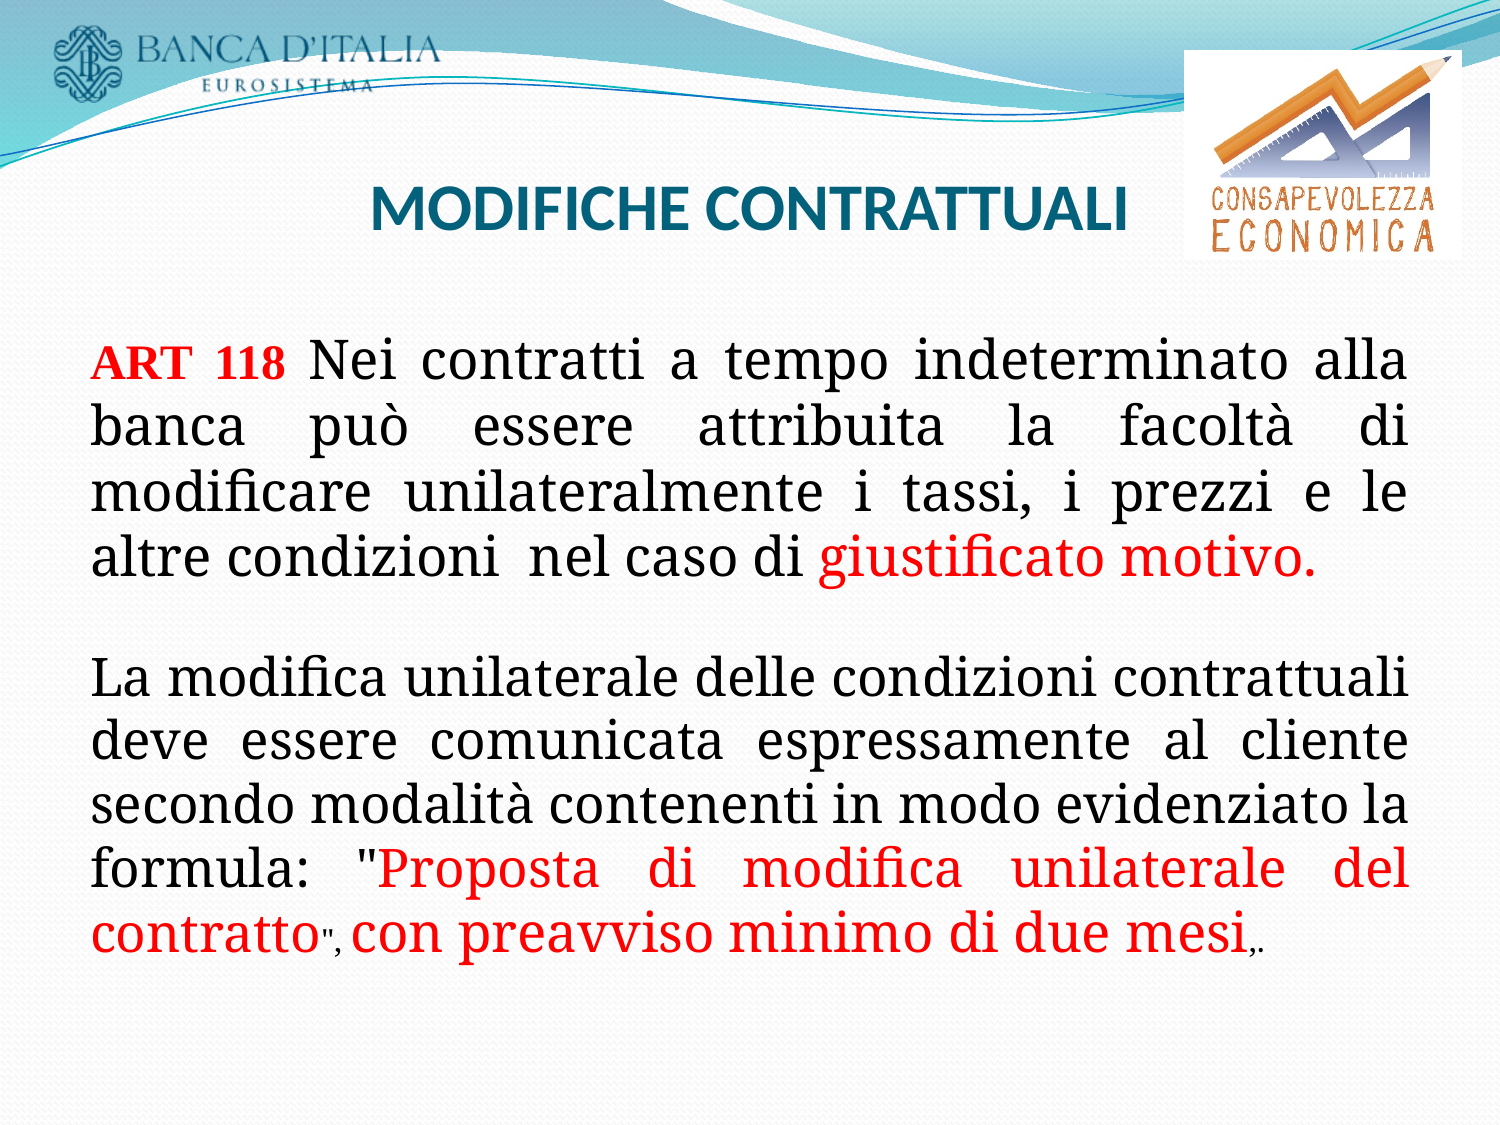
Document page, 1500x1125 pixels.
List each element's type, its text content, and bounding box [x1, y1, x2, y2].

title MODIFICHE CONTRATTUALI [75, 115, 1177, 244]
picture [1183, 49, 1462, 260]
picture [52, 0, 502, 104]
list ART 118 Nei contratti a tempo indeterminato alla banca può essere attribuita la facoltà di modificare unilateralmente i tassi, i prezzi e le altre condizioni nel caso di giustificato motivo. La modifica unilaterale delle condizioni contrattuali deve essere comunicata espressamente al cliente secondo modalità contenenti in modo evidenziato la formula: "Proposta di modifica unilaterale del contratto", con preavviso minimo di due mesi,. [75, 317, 1425, 1038]
